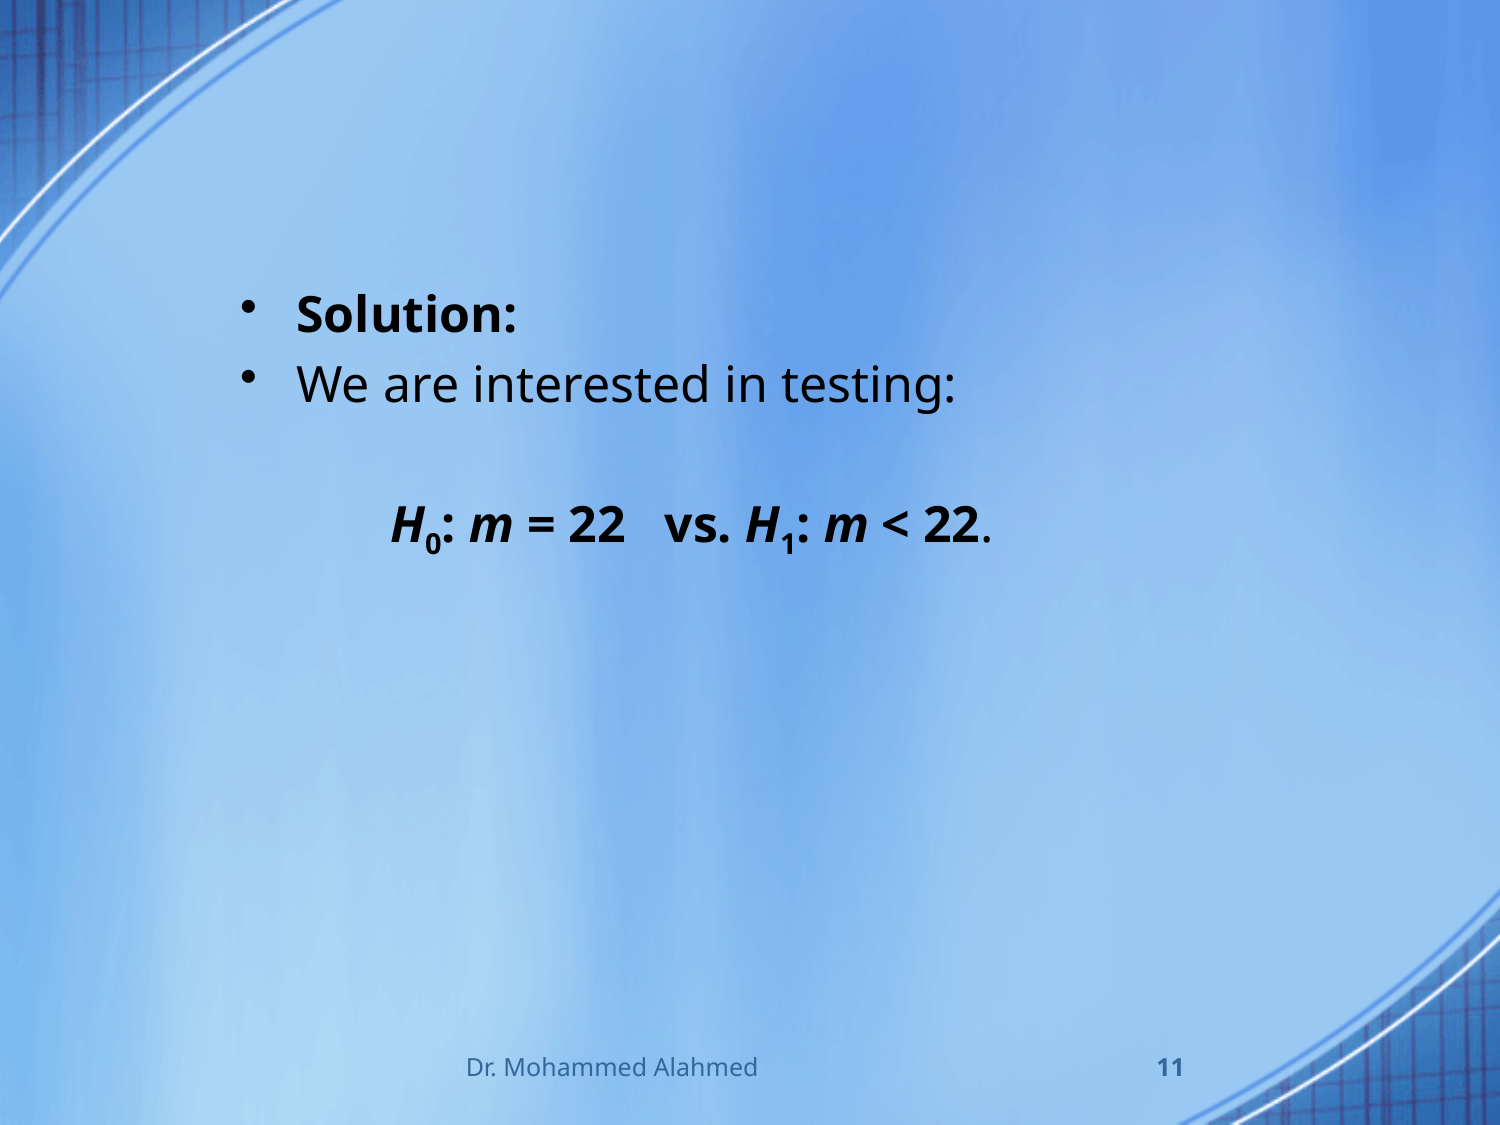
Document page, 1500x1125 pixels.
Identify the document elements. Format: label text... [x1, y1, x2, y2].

slide_number 11 [887, 1037, 1201, 1100]
footer Dr. Mohammed Alahmed [374, 1037, 851, 1100]
picture [0, 0, 1500, 1125]
list Solution: We are interested in testing: H0: m = 22 vs. H1: m < 22. [224, 274, 1351, 976]
